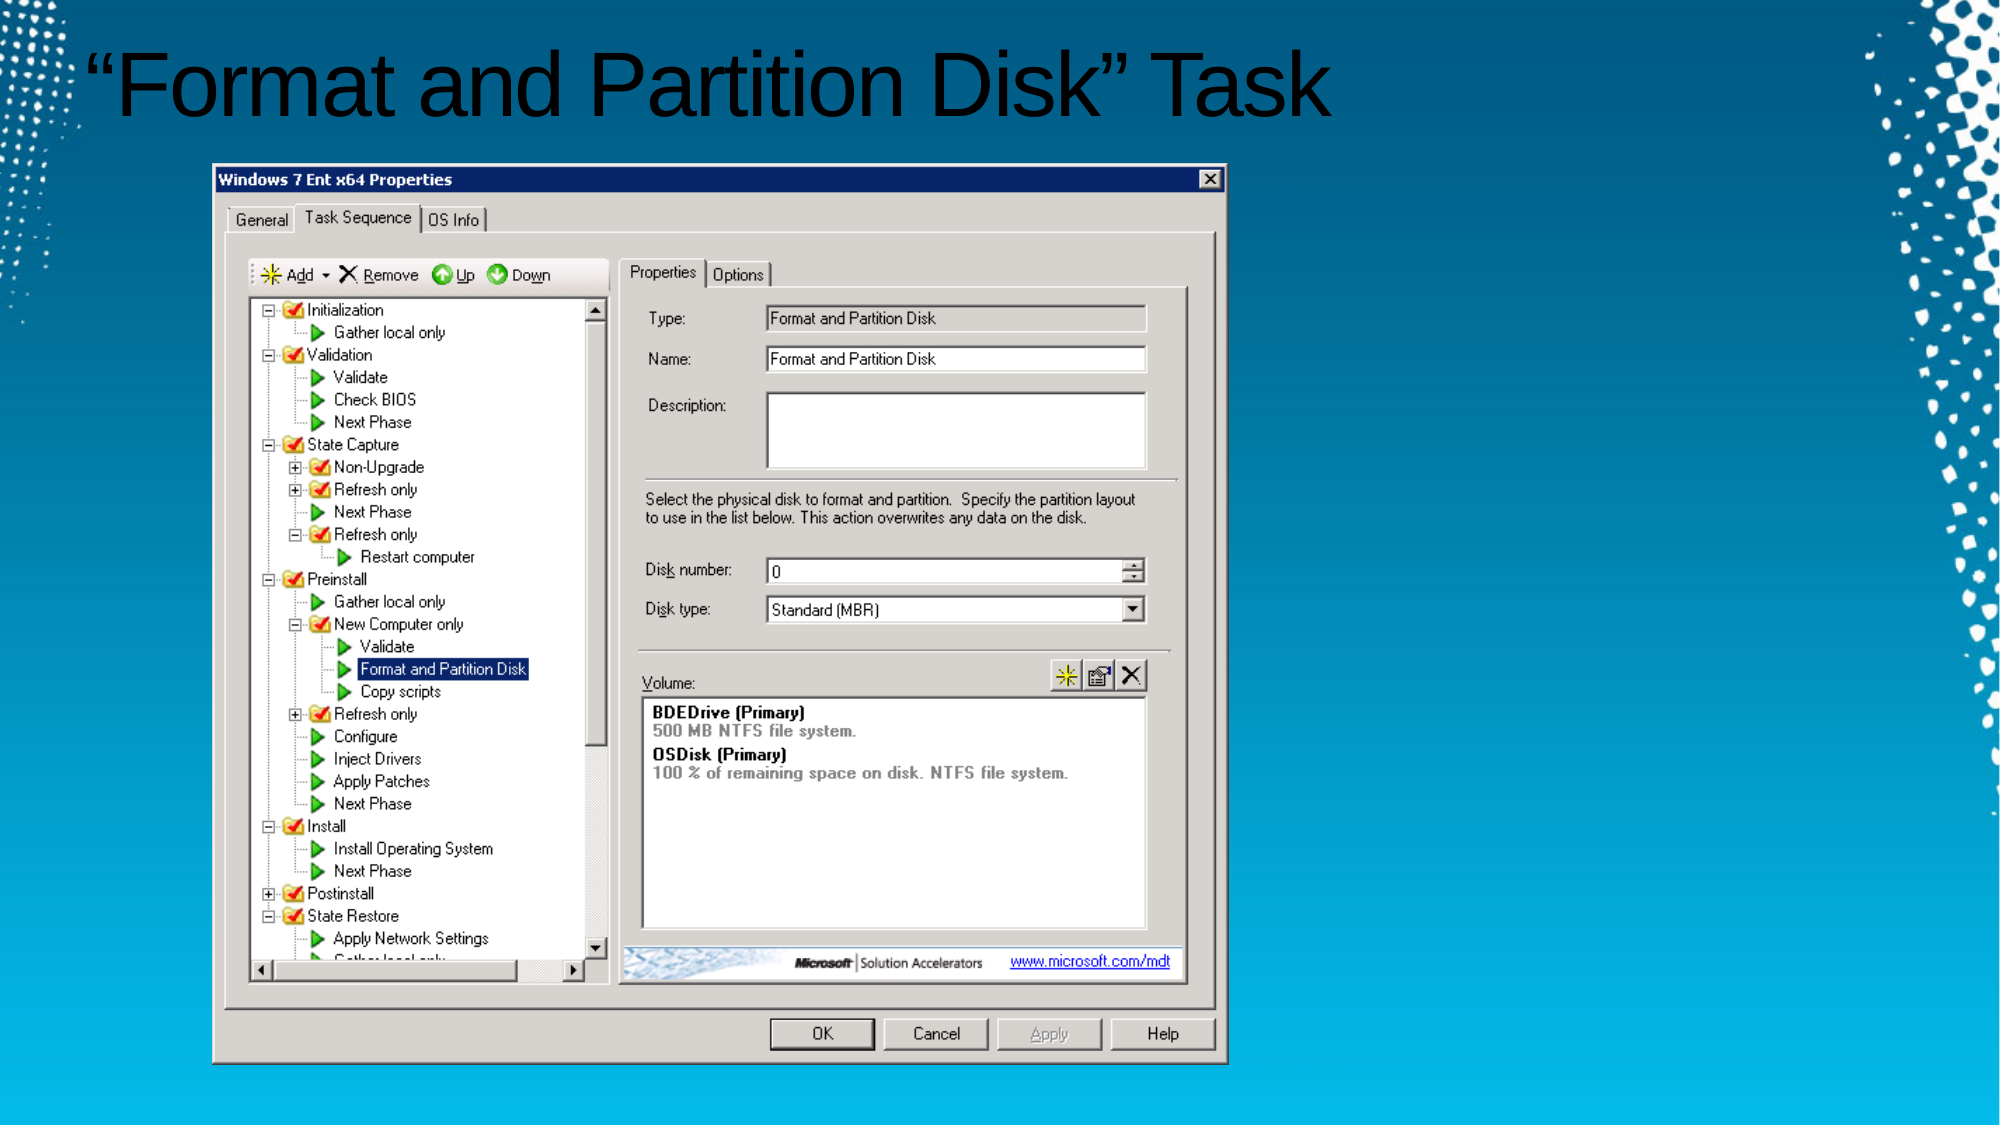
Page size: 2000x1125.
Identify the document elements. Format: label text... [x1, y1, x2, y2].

picture [1938, 122, 1950, 133]
picture [0, 155, 5, 163]
picture [1952, 502, 1967, 516]
picture [1942, 465, 1958, 483]
picture [1889, 152, 1901, 166]
picture [6, 97, 12, 105]
picture [1928, 399, 1939, 415]
picture [1909, 274, 1920, 291]
picture [1984, 349, 1992, 357]
picture [11, 55, 21, 64]
picture [24, 72, 32, 79]
picture [1935, 177, 1945, 189]
picture [1911, 223, 1918, 230]
picture [1988, 547, 2000, 561]
picture [56, 47, 64, 55]
picture [1955, 557, 1965, 573]
picture [1920, 257, 1932, 264]
picture [1941, 324, 1952, 332]
picture [1922, 200, 1934, 207]
picture [34, 101, 43, 111]
picture [1995, 582, 2000, 595]
picture [1915, 109, 1924, 119]
picture [1892, 212, 1902, 216]
picture [1929, 27, 1945, 45]
picture [1919, 367, 1930, 378]
picture [1953, 301, 1962, 312]
picture [58, 32, 66, 41]
picture [1979, 657, 1995, 676]
picture [42, 31, 53, 39]
picture [9, 84, 15, 91]
picture [1898, 188, 1912, 198]
picture [33, 0, 42, 10]
picture [1926, 344, 1939, 358]
picture [38, 74, 47, 80]
picture [41, 59, 48, 67]
picture [30, 14, 40, 23]
picture [1978, 517, 1987, 527]
picture [1955, 246, 1965, 256]
picture [1969, 625, 1985, 642]
picture [28, 42, 36, 53]
picture [1963, 335, 1972, 344]
picture [1963, 535, 1977, 550]
picture [0, 24, 9, 33]
picture [1946, 525, 1956, 533]
picture [1900, 240, 1912, 254]
picture [1983, 404, 1992, 414]
picture [1990, 492, 2000, 505]
picture [16, 22, 23, 34]
picture [1945, 213, 1955, 220]
picture [213, 164, 1228, 1064]
picture [1948, 413, 1958, 424]
picture [1925, 87, 1941, 99]
picture [1991, 637, 2000, 652]
picture [1930, 291, 1941, 297]
picture [1963, 278, 1976, 291]
picture [1935, 379, 1948, 391]
picture [1974, 683, 1985, 694]
picture [1963, 589, 1976, 607]
picture [16, 143, 21, 151]
picture [0, 40, 9, 45]
picture [1935, 0, 2000, 306]
picture [17, 129, 23, 136]
picture [1946, 155, 1961, 167]
picture [43, 42, 49, 53]
picture [26, 57, 34, 68]
picture [1932, 235, 1943, 241]
picture [1988, 691, 2000, 709]
picture [3, 10, 11, 18]
picture [1921, 0, 1934, 8]
picture [1914, 164, 1923, 177]
picture [1958, 445, 1968, 460]
picture [33, 116, 40, 124]
picture [1942, 269, 1953, 276]
picture [1980, 460, 1987, 469]
picture [1970, 426, 1980, 436]
picture [1950, 359, 1960, 366]
picture [1994, 382, 2000, 391]
picture [1925, 141, 1935, 155]
picture [45, 16, 55, 24]
picture [1960, 392, 1970, 403]
picture [13, 41, 25, 49]
picture [10, 69, 17, 78]
picture [33, 88, 42, 97]
picture [1957, 187, 1971, 200]
picture [54, 76, 60, 83]
picture [1968, 481, 1978, 492]
picture [1972, 570, 1986, 583]
picture [18, 0, 29, 6]
picture [1973, 368, 1982, 380]
picture [55, 62, 62, 69]
title “Format and Partition Disk” Task [85, 37, 1914, 138]
picture [1914, 308, 1929, 326]
picture [1972, 312, 1985, 322]
picture [47, 0, 57, 10]
picture [1982, 714, 1993, 729]
picture [1981, 604, 2000, 620]
picture [18, 13, 26, 19]
picture [29, 27, 38, 38]
picture [1935, 431, 1946, 449]
picture [1991, 747, 2000, 765]
picture [1992, 438, 2000, 448]
picture [1993, 321, 2000, 339]
picture [31, 131, 37, 138]
